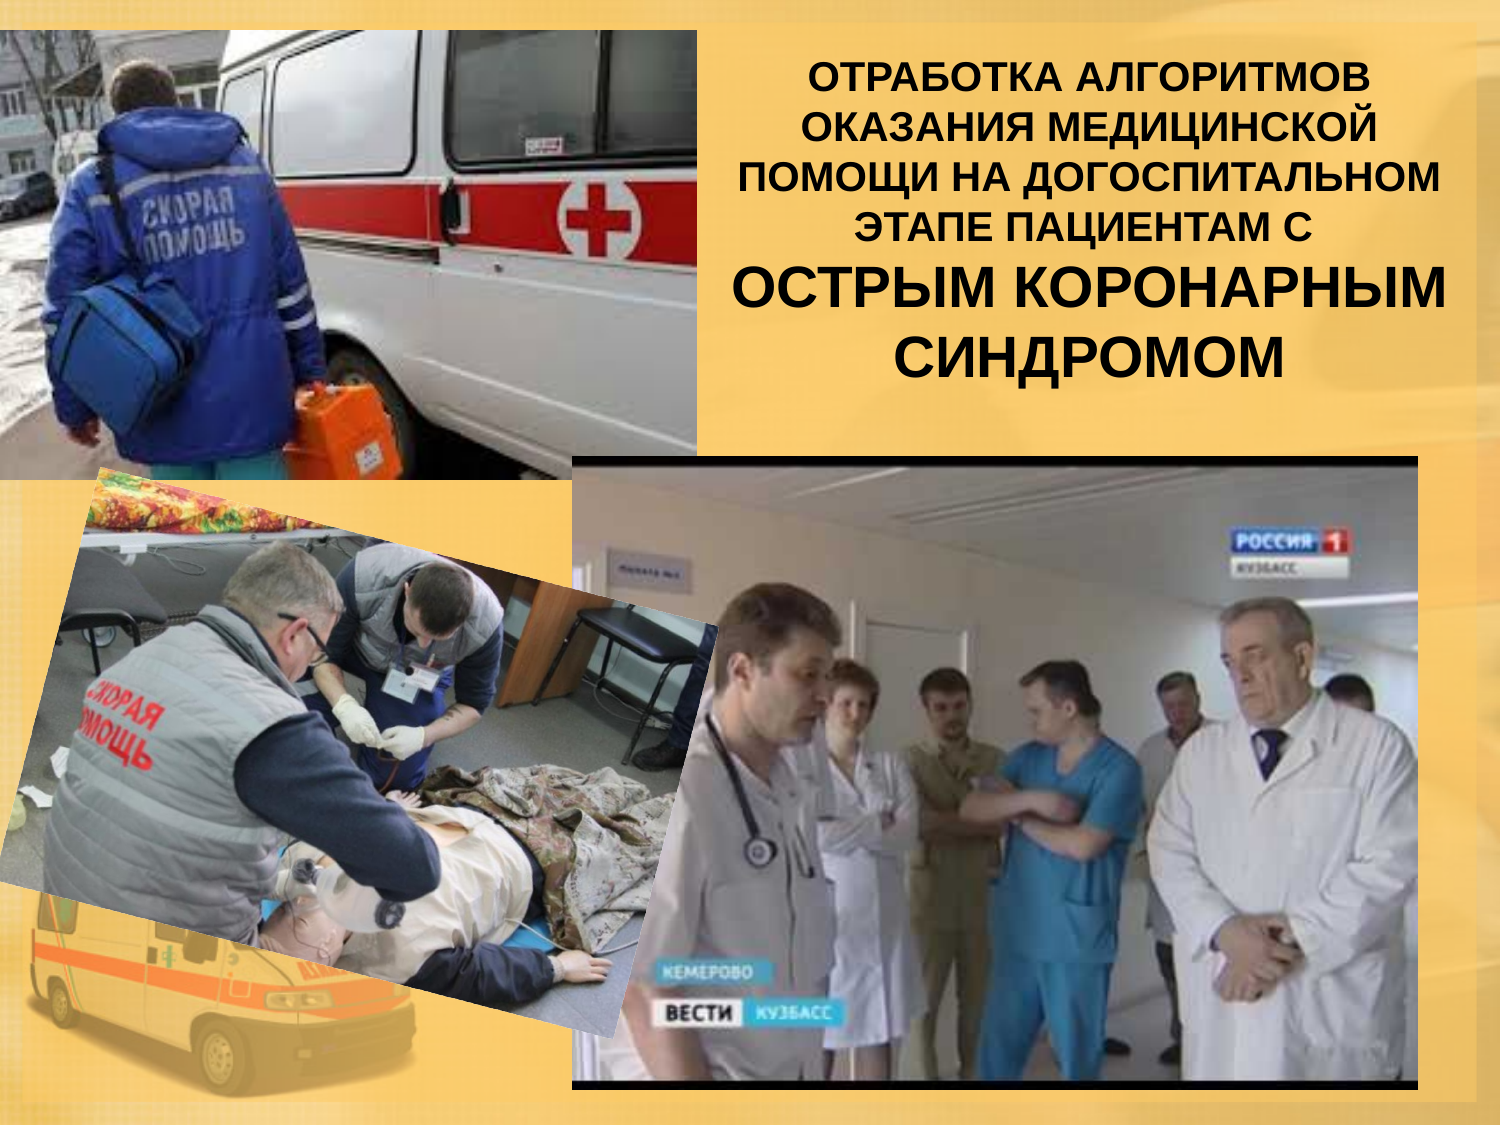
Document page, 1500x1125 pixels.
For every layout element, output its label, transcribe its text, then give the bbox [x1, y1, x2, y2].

picture [0, 0, 1500, 1125]
title Отработка алгоритмов оказания медицинской помощи на догоспитальном этапе пациентам с острым коронарным синдромом [678, 0, 1500, 398]
